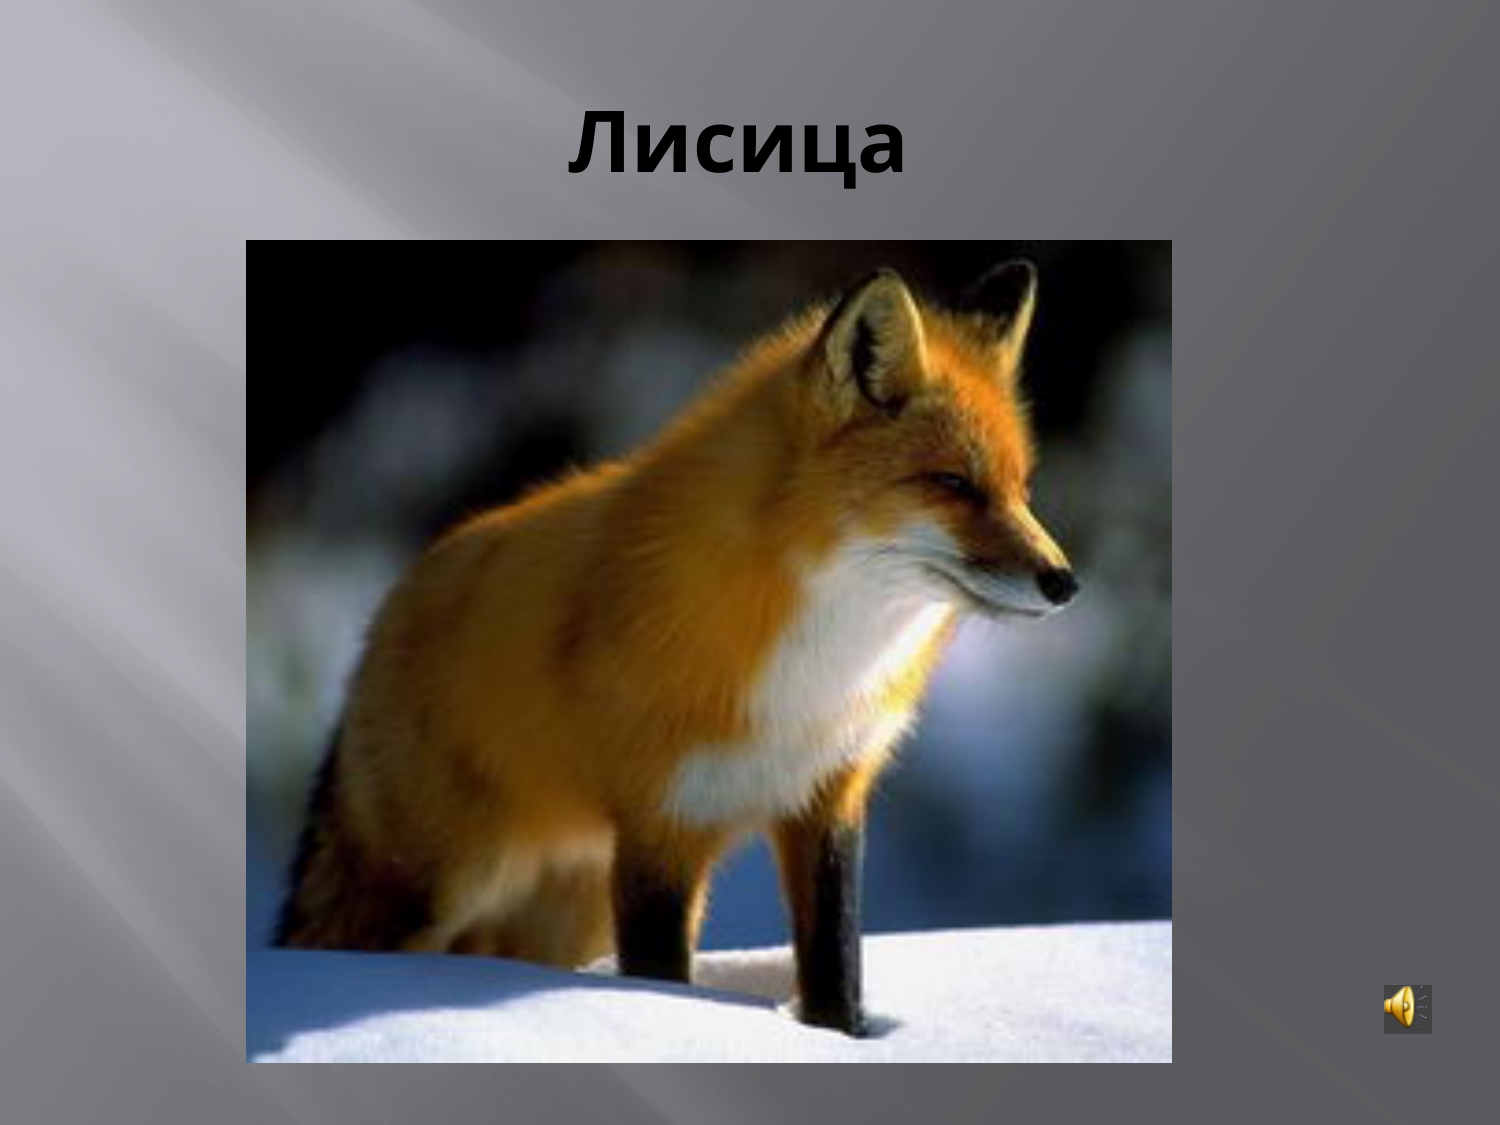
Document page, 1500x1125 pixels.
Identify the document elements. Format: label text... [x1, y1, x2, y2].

title Лисица [75, 45, 1425, 233]
picture [1382, 984, 1434, 1035]
picture [245, 240, 1173, 1063]
